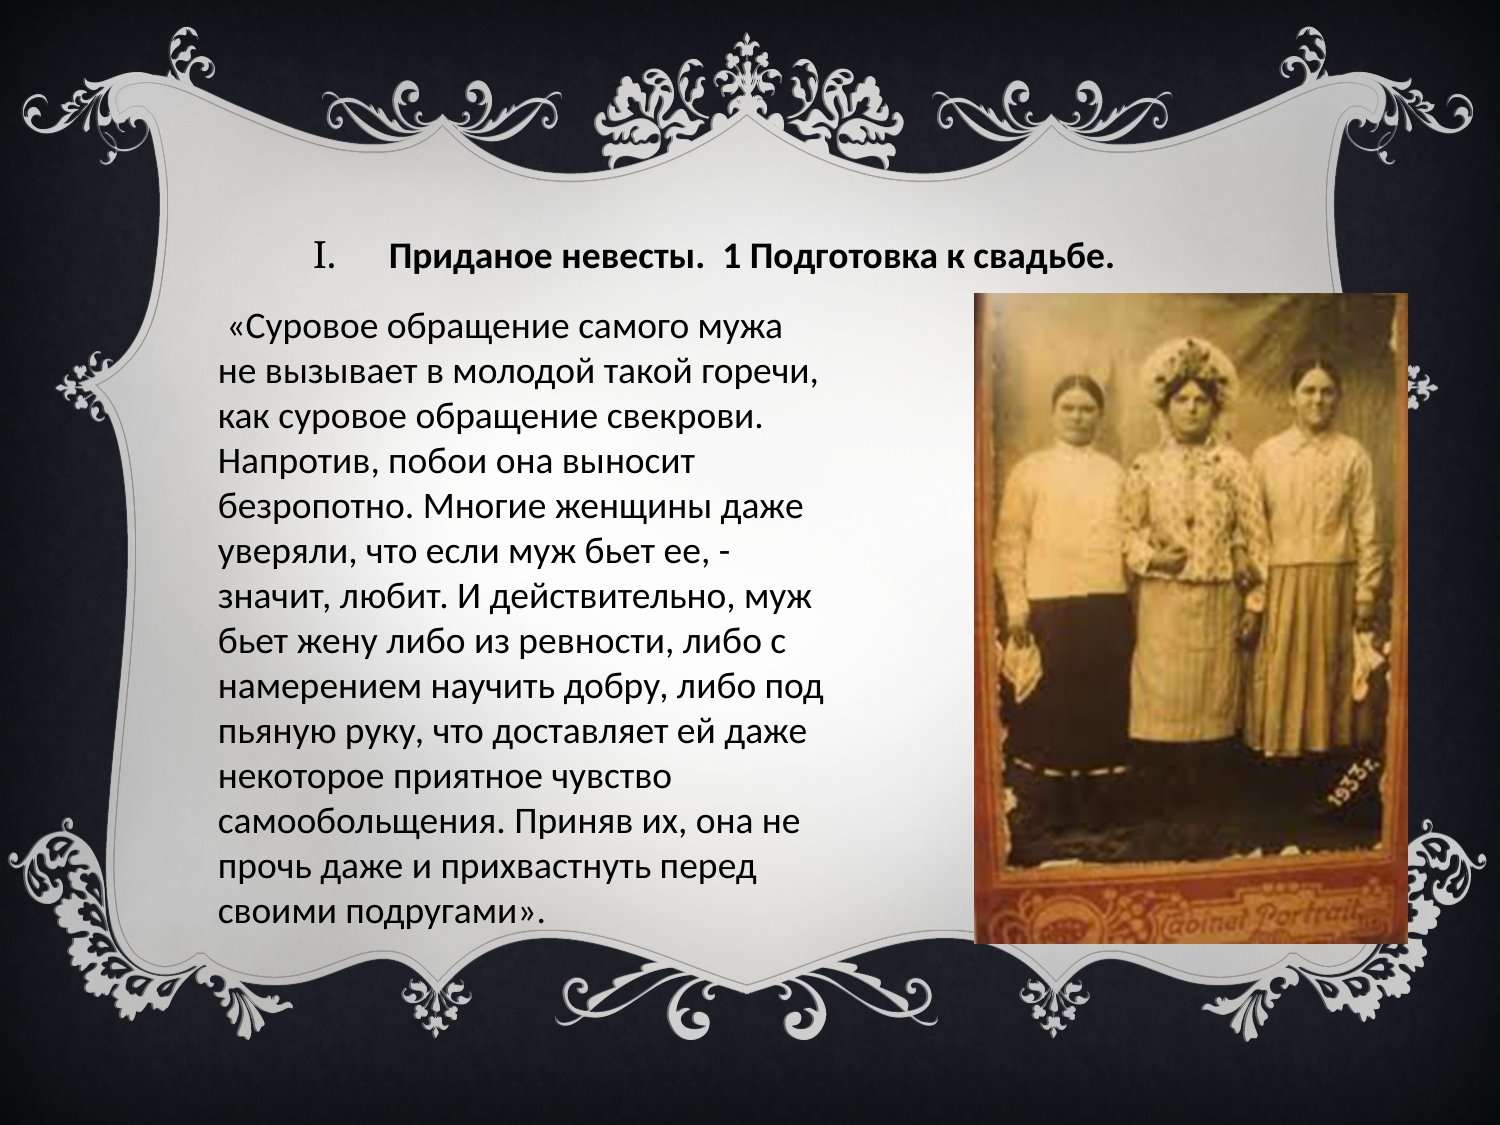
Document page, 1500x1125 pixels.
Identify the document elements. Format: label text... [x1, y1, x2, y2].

text_box Приданое невесты. 1 Подготовка к свадьбе. [171, 171, 1258, 284]
text_box «Суровое обращение самого мужа не вызывает в молодой такой горечи, как суровое обращение свекрови. Напротив, побои она выносит безропотно. Многие женщины даже уверяли, что если муж бьет ее, - значит, любит. И действительно, муж бьет жену либо из ревности, либо с намерением научить добру, либо под пьяную руку, что доставляет ей даже некоторое приятное чувство самообольщения. Приняв их, она не прочь даже и прихвастнуть перед своими подругами». [203, 293, 845, 939]
picture [0, 0, 1500, 1125]
